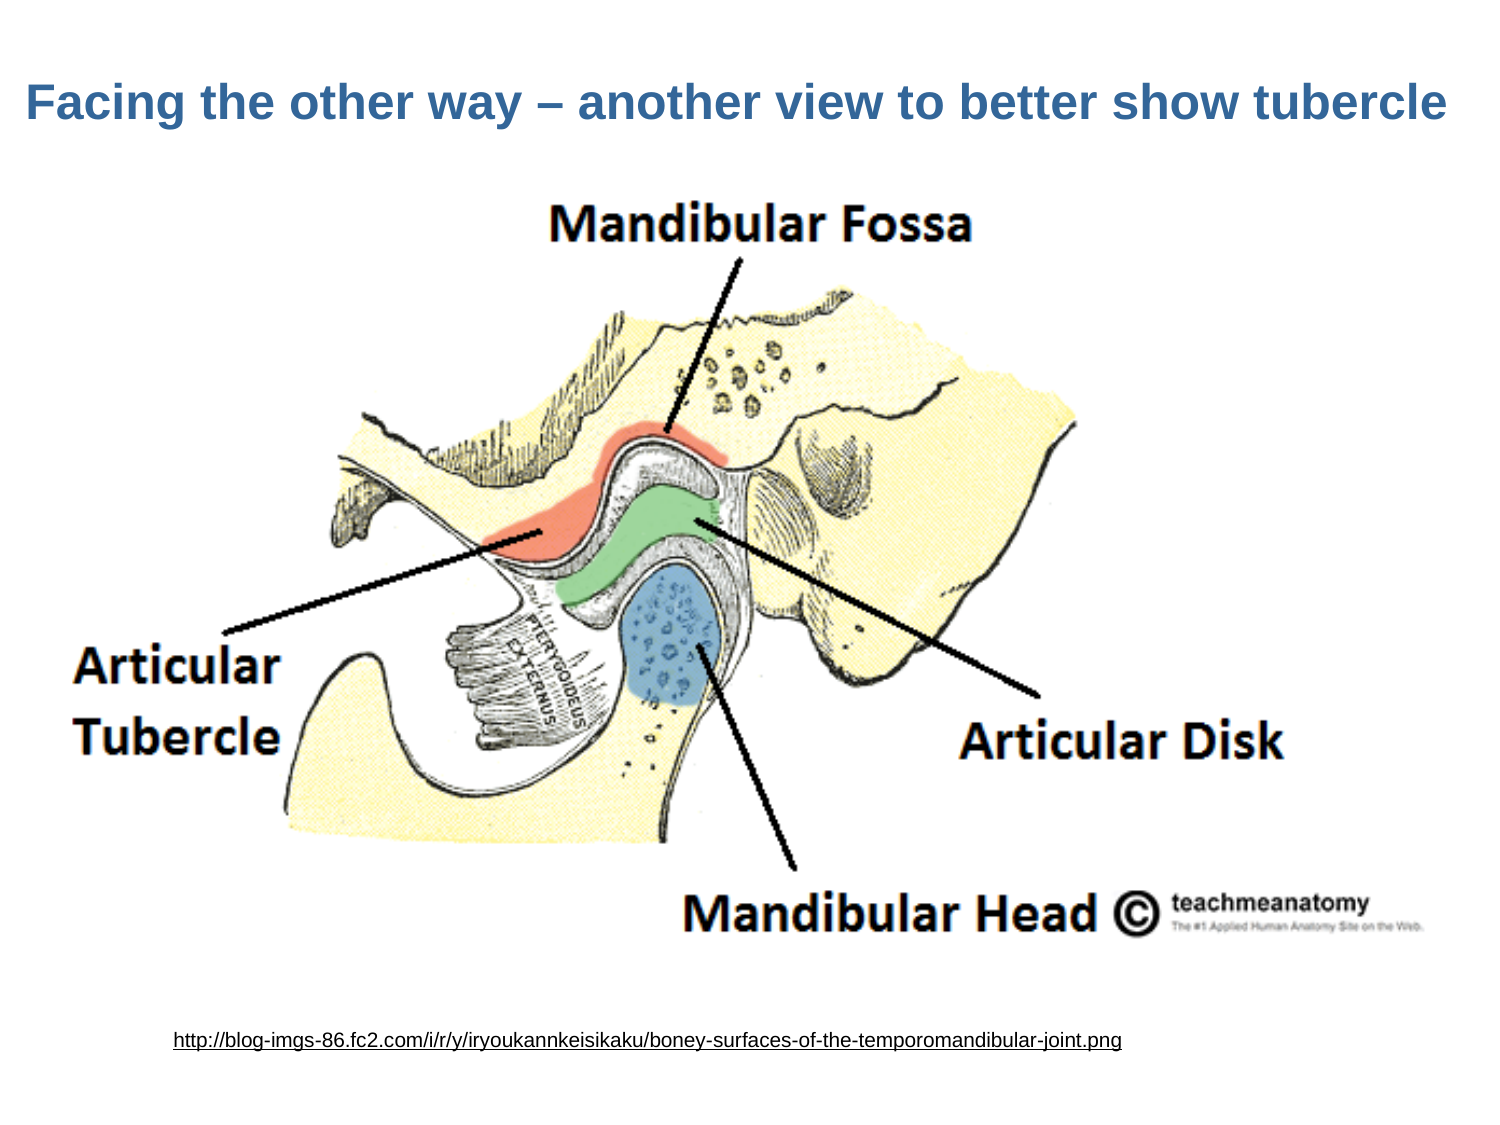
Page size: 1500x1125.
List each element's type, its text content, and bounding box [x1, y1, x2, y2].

text_box http://blog-imgs-86.fc2.com/i/r/y/iryoukannkeisikaku/boney-surfaces-of-the-temporomandibular-joint.png [158, 1019, 1213, 1059]
picture [56, 156, 1440, 971]
text_box Facing the other way – another view to better show tubercle [10, 62, 1488, 137]
